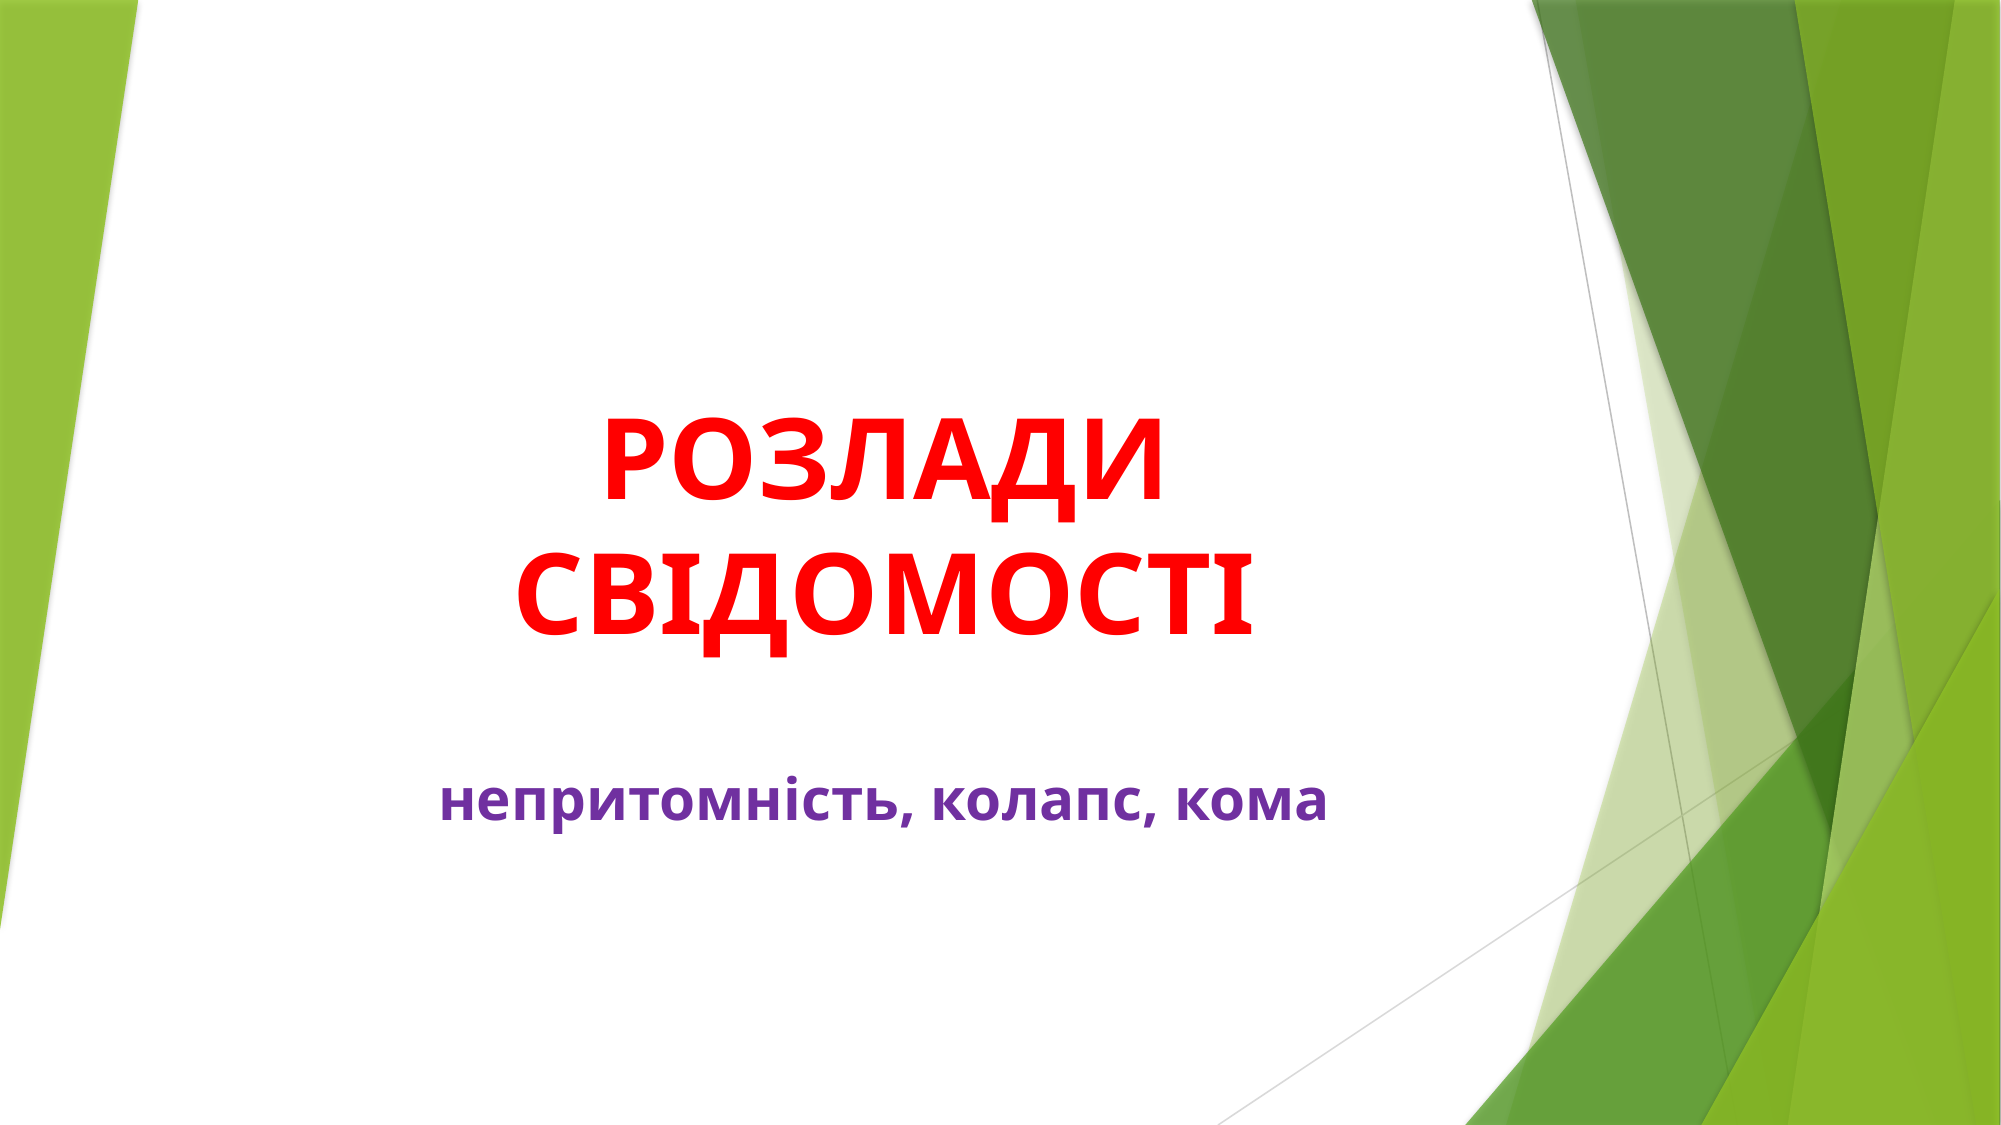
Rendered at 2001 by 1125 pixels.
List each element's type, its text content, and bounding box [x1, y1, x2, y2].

subtitle непритомність, колапс, кома [247, 664, 1522, 845]
title РОЗЛАДИ СВІДОМОСТІ [247, 394, 1522, 664]
